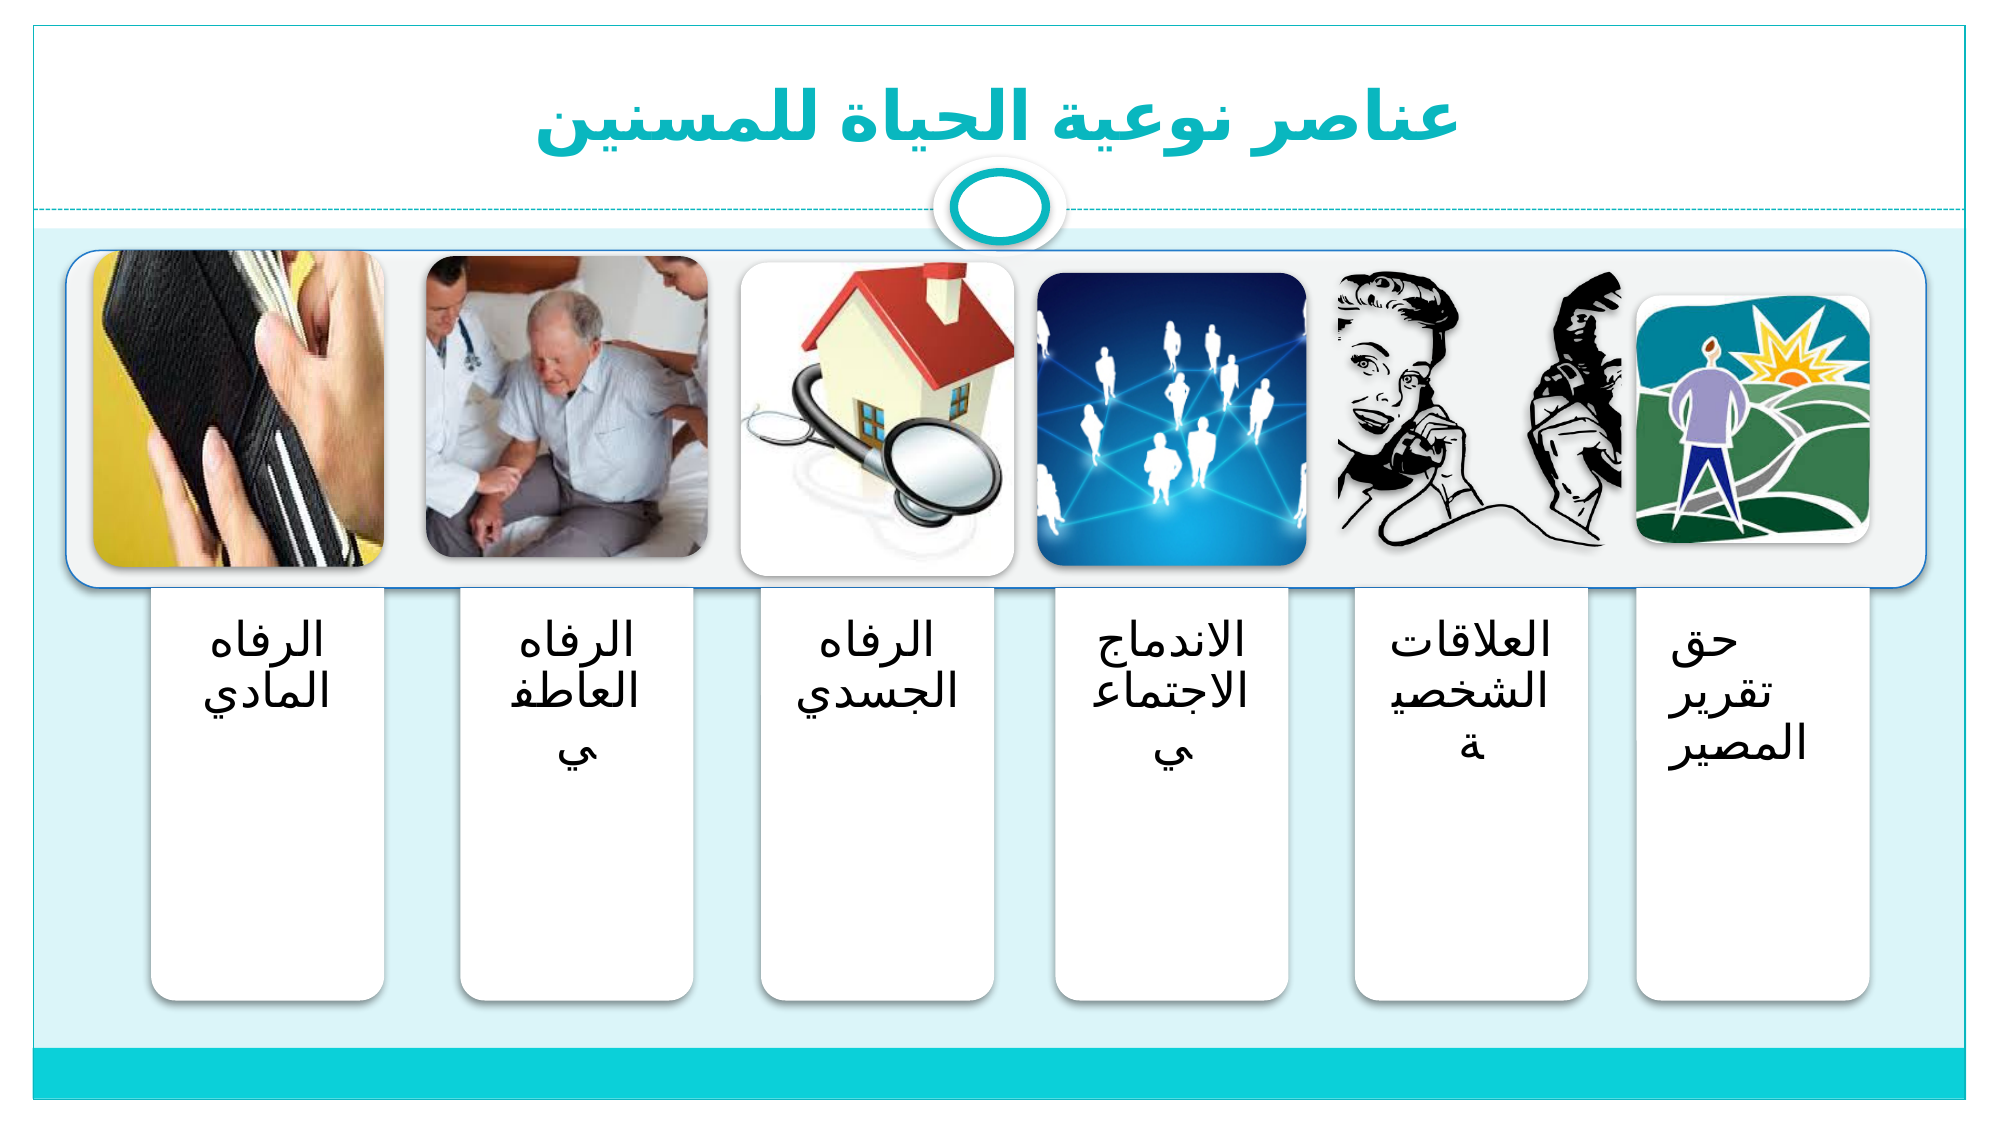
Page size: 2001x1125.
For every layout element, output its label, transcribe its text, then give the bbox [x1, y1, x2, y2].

title عناصر نوعية الحياة للمسنين [66, 37, 1933, 162]
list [65, 250, 1927, 1001]
